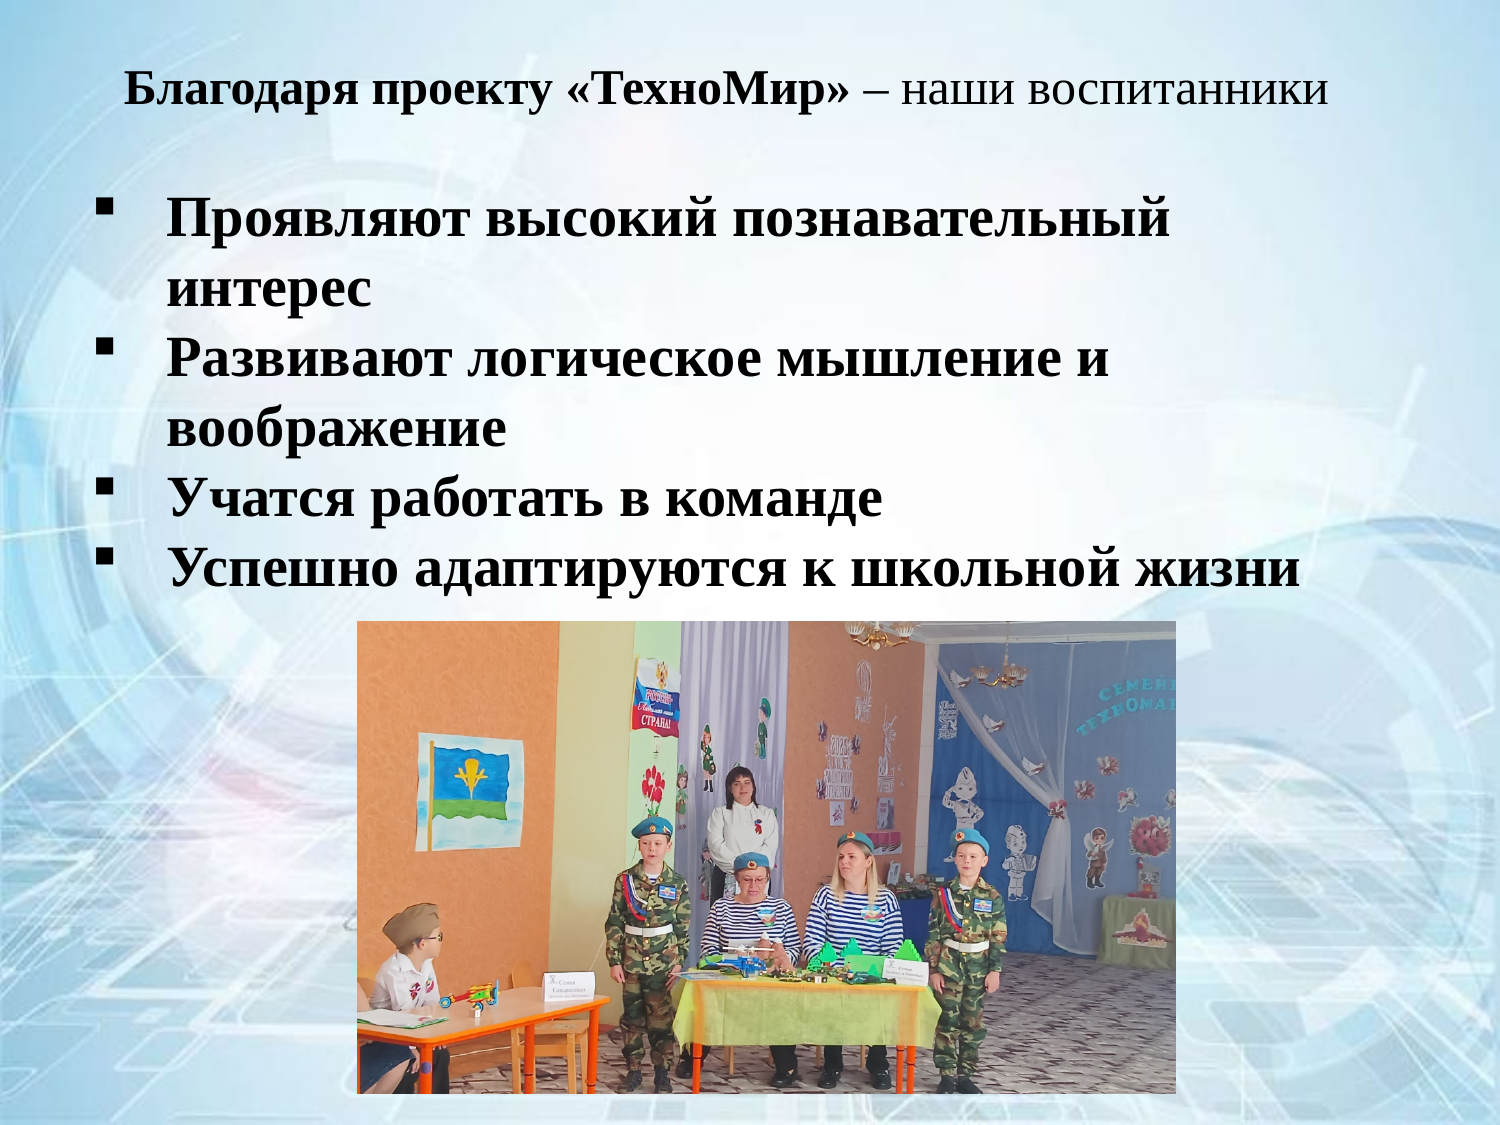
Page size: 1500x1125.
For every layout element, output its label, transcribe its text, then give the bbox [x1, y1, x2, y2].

picture [0, 0, 1500, 1125]
text_box Благодаря проекту «ТехноМир» – наши воспитанники Проявляют высокий познавательный интерес Развивают логическое мышление и воображение Учатся работать в команде Успешно адаптируются к школьной жизни [76, 42, 1376, 799]
